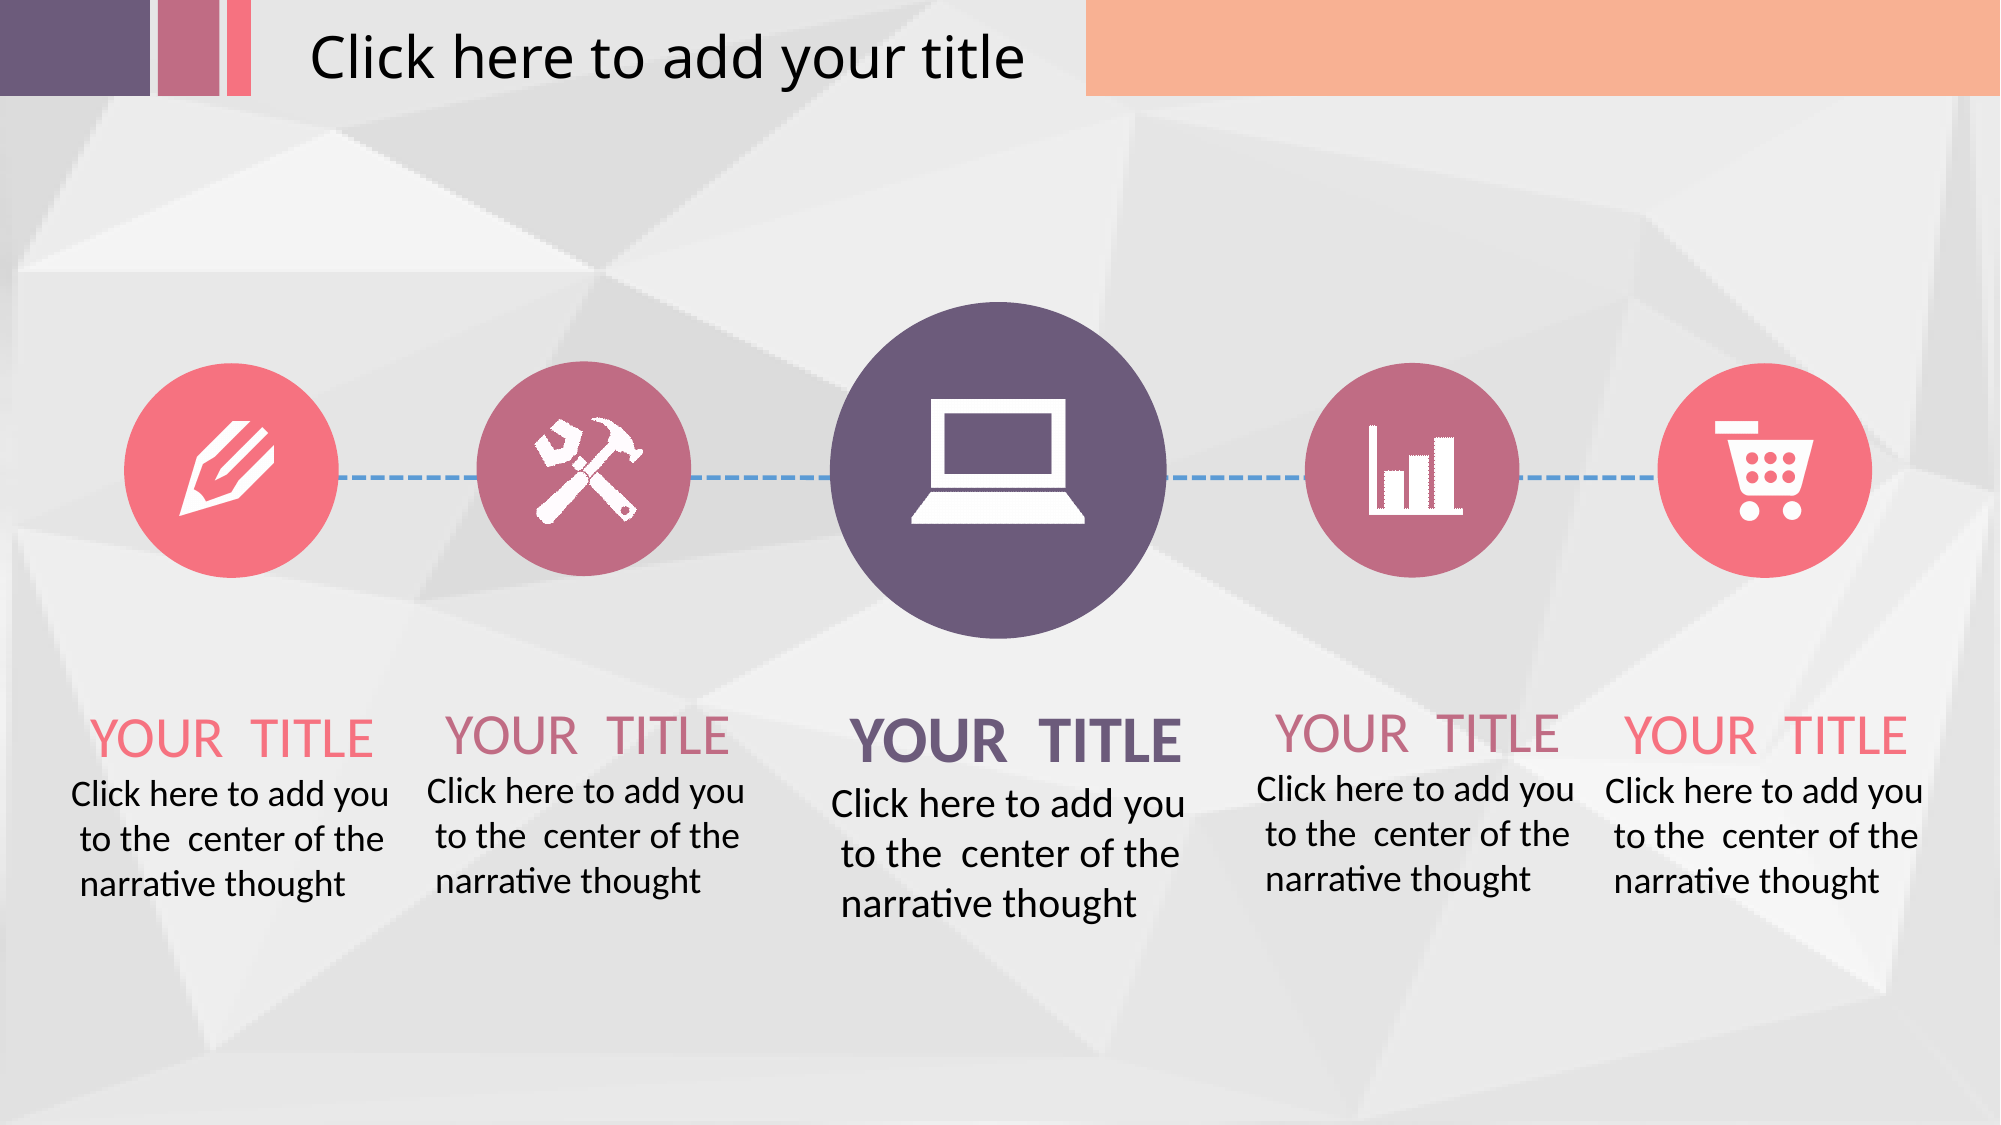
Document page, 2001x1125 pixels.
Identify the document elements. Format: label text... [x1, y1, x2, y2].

text_box [0, 0, 150, 96]
text_box [1086, 0, 2000, 96]
picture [0, 0, 2001, 1125]
text_box YOUR TITLE Click here to add you to the center of the narrative thought [412, 688, 761, 909]
text_box [829, 302, 1167, 639]
text_box YOUR TITLE Click here to add you to the center of the narrative thought [1590, 688, 1940, 909]
text_box [124, 363, 339, 578]
text_box YOUR TITLE Click here to add you to the center of the narrative thought [816, 688, 1202, 934]
text_box Click here to add your title [295, 12, 1042, 168]
text_box [476, 361, 692, 577]
text_box [227, 0, 251, 96]
text_box YOUR TITLE Click here to add you to the center of the narrative thought [56, 691, 406, 912]
text_box YOUR TITLE Click here to add you to the center of the narrative thought [1241, 686, 1591, 907]
text_box [157, 0, 220, 96]
text_box [1304, 362, 1520, 578]
text_box [1657, 363, 1873, 578]
